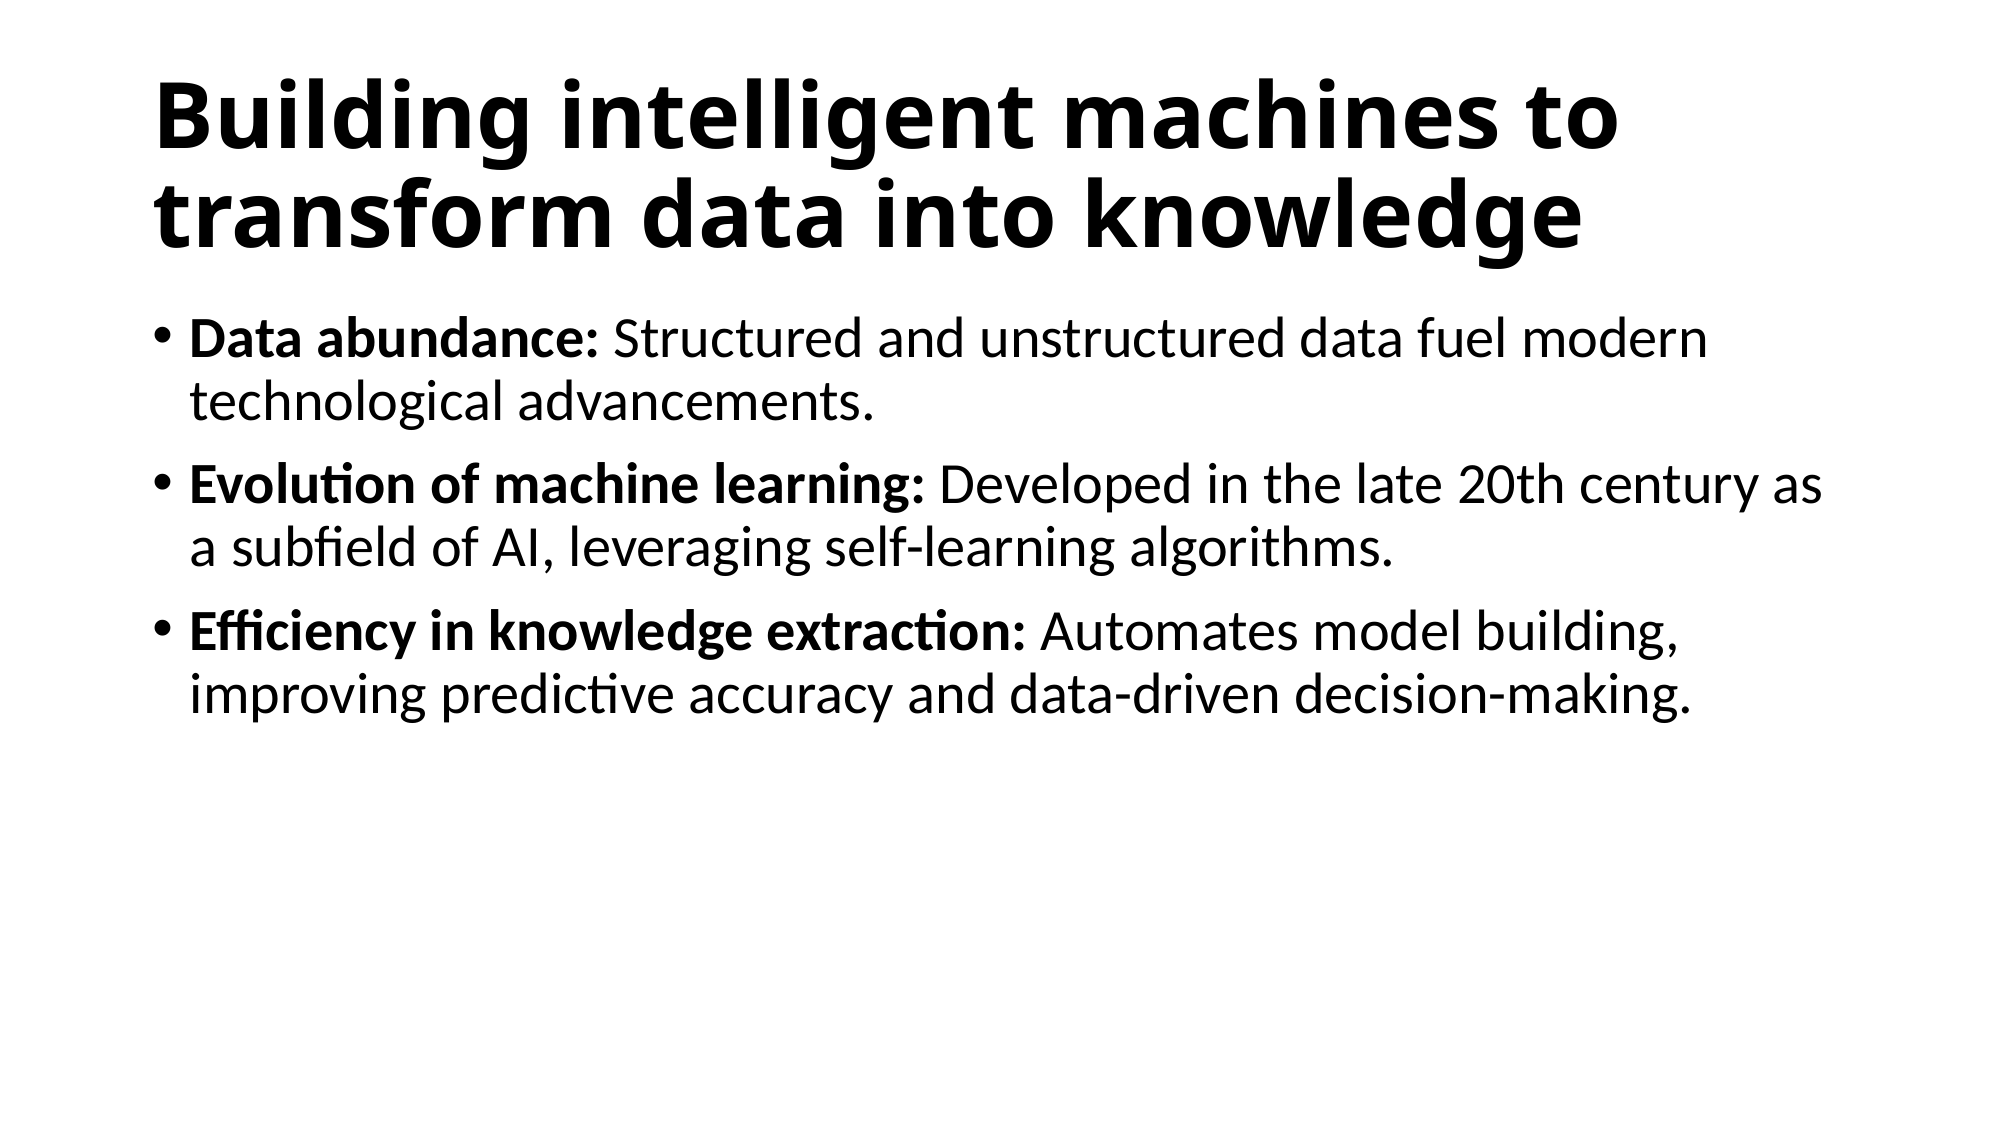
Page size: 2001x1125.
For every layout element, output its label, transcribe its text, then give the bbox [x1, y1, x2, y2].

list Data abundance: Structured and unstructured data fuel modern technological advancements. Evolution of machine learning: Developed in the late 20th century as a subfield of AI, leveraging self-learning algorithms. Efficiency in knowledge extraction: Automates model building, improving predictive accuracy and data-driven decision-making. [137, 299, 1863, 1014]
title Building intelligent machines to transform data into knowledge [137, 59, 1863, 278]
